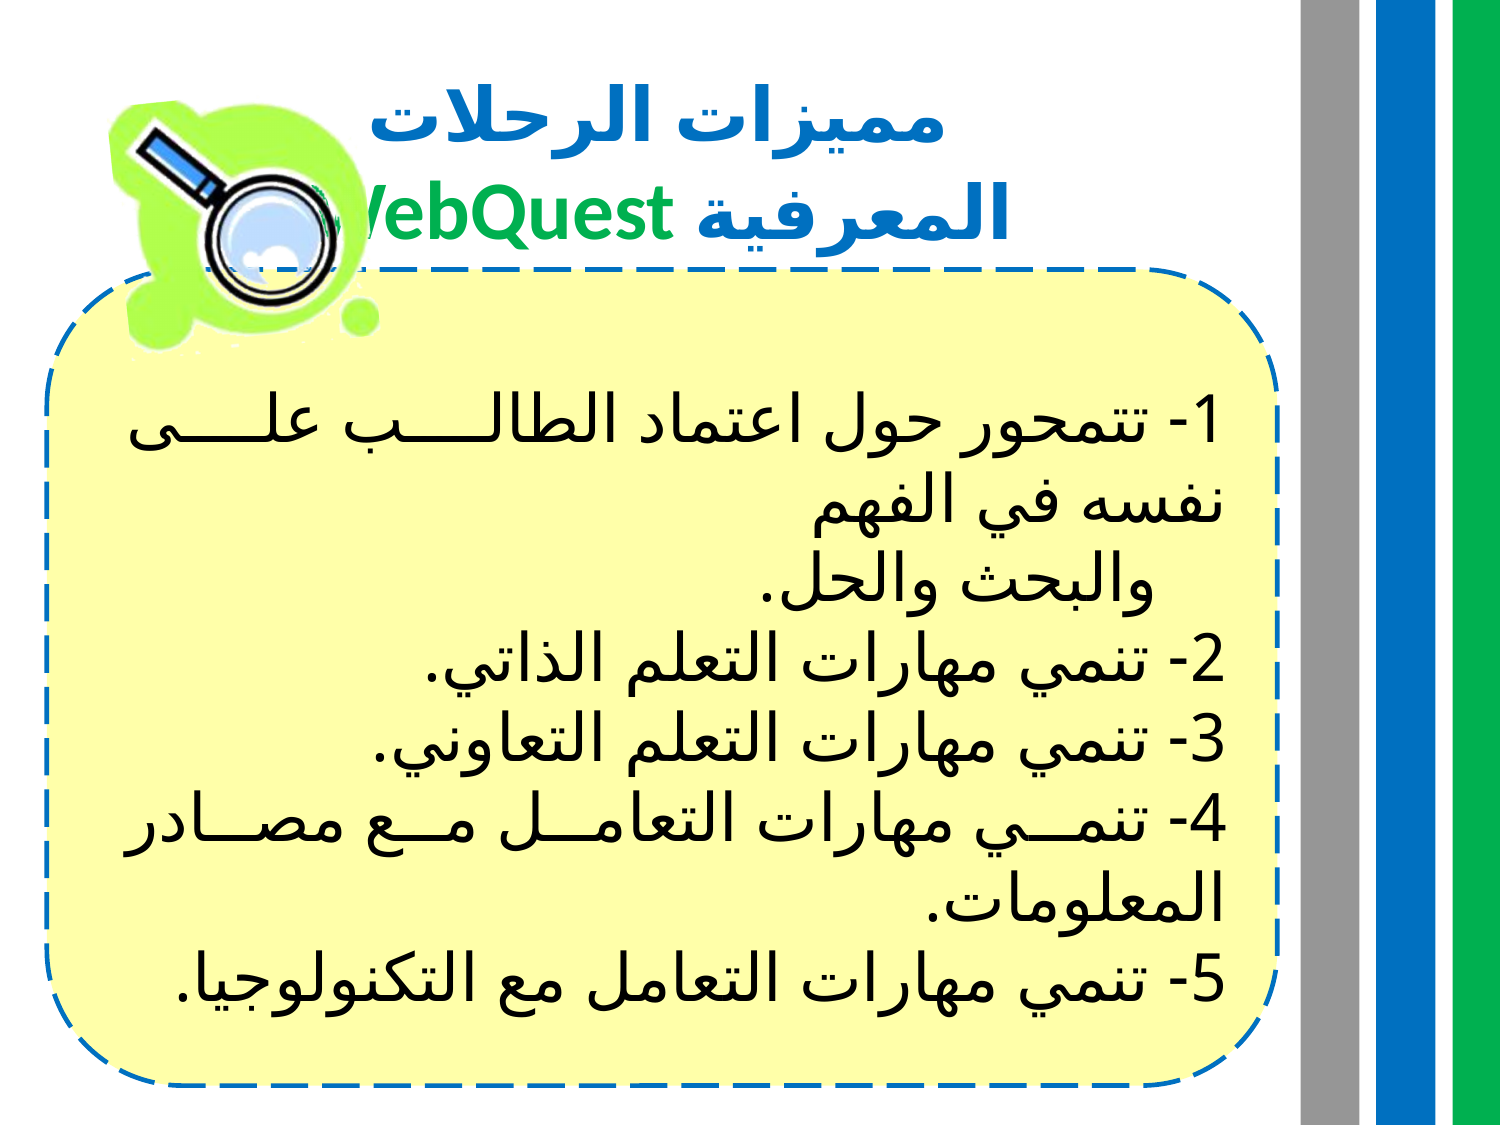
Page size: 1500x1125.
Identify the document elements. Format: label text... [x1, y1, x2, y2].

text_box [1300, 0, 1360, 1125]
text_box [375, 269, 1278, 1040]
picture [106, 82, 380, 360]
text_box [105, 304, 1219, 1055]
text_box [1376, 0, 1436, 1125]
text_box مميزات الرحلات المعرفية WebQuest [199, 58, 1125, 264]
text_box [1452, 0, 1500, 1125]
text_box 1- تتمحور حول اعتماد الطالب على نفسه في الفهم والبحث والحل. 2- تنمي مهارات التعلم الذاتي. 3- تنمي مهارات التعلم التعاوني. 4- تنمي مهارات التعامل مع مصادر المعلومات. 5- تنمي مهارات التعامل مع التكنولوجيا. [111, 367, 1243, 1103]
text_box [46, 289, 112, 1066]
